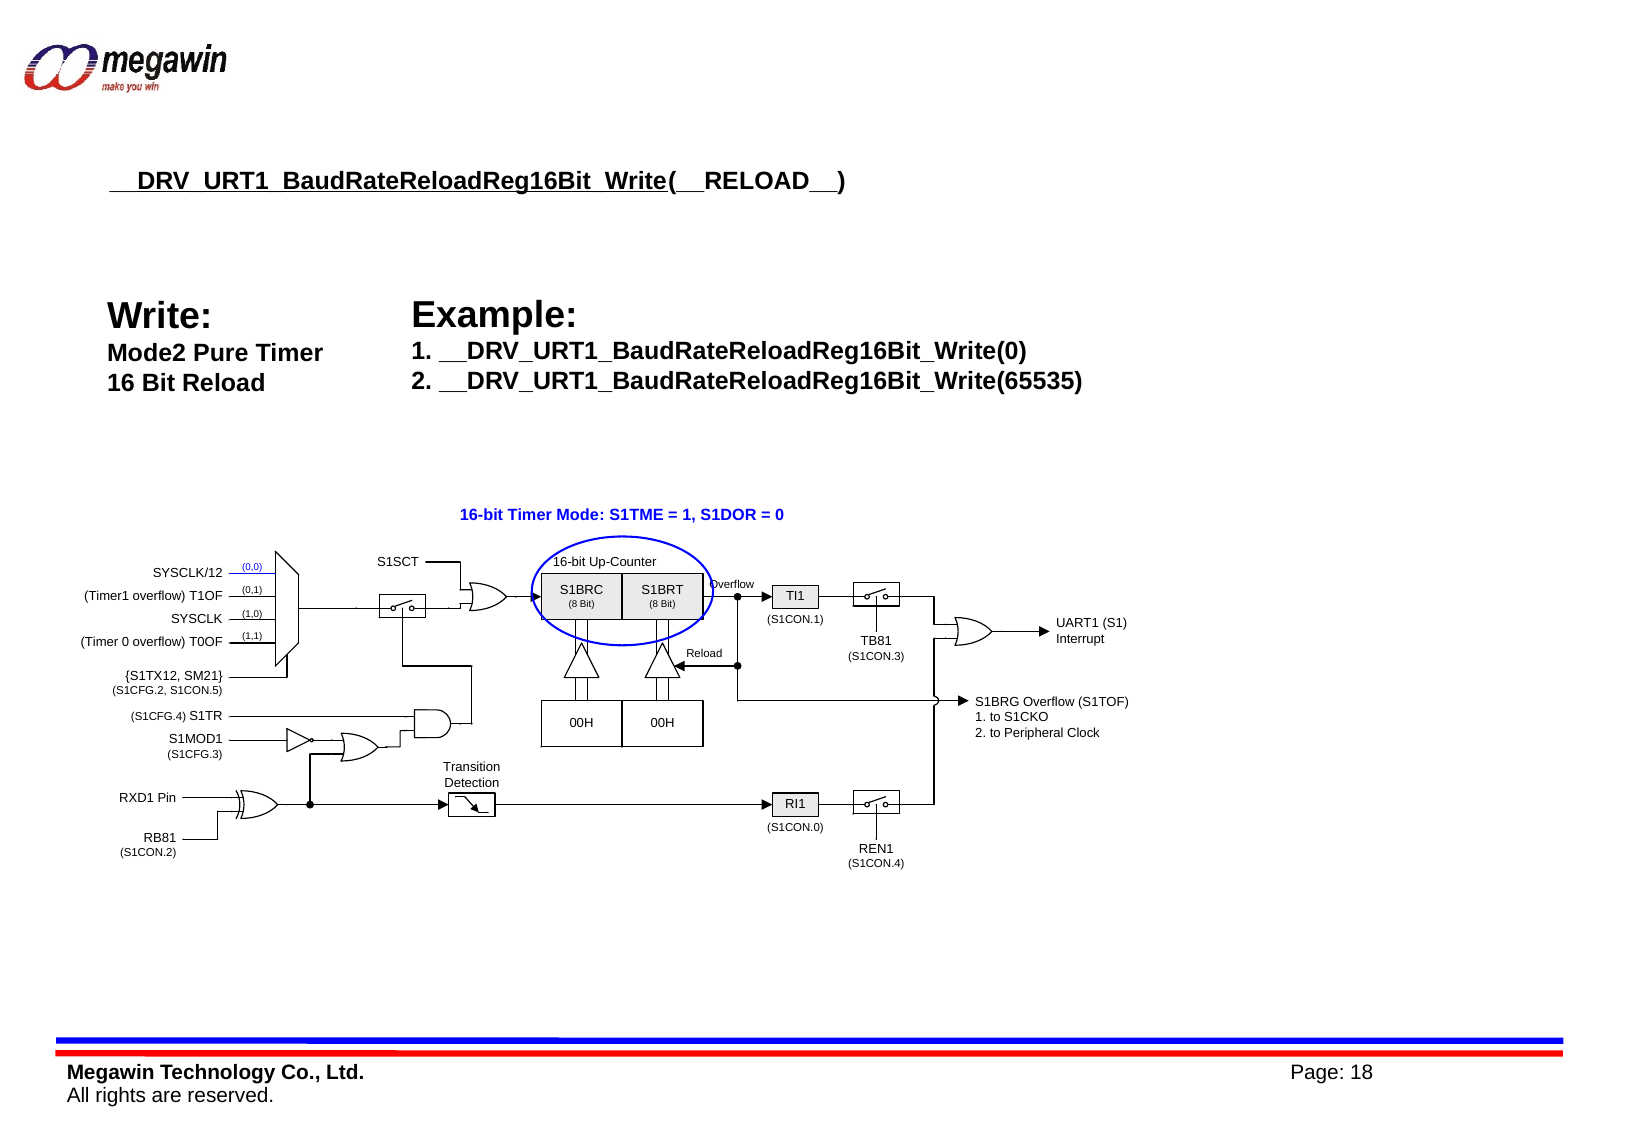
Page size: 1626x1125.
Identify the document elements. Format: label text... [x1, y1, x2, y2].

picture [78, 501, 1133, 874]
text_box Write: Mode2 Pure Timer 16 Bit Reload [92, 283, 714, 404]
text_box Example: 1. __DRV_URT1_BaudRateReloadReg16Bit_Write(0) 2. __DRV_URT1_BaudRateReloadReg16Bit_Write(65535) [396, 282, 1357, 403]
text_box __DRV_URT1_BaudRateReloadReg16Bit_Write(__RELOAD__) [94, 157, 861, 202]
picture [19, 37, 231, 97]
